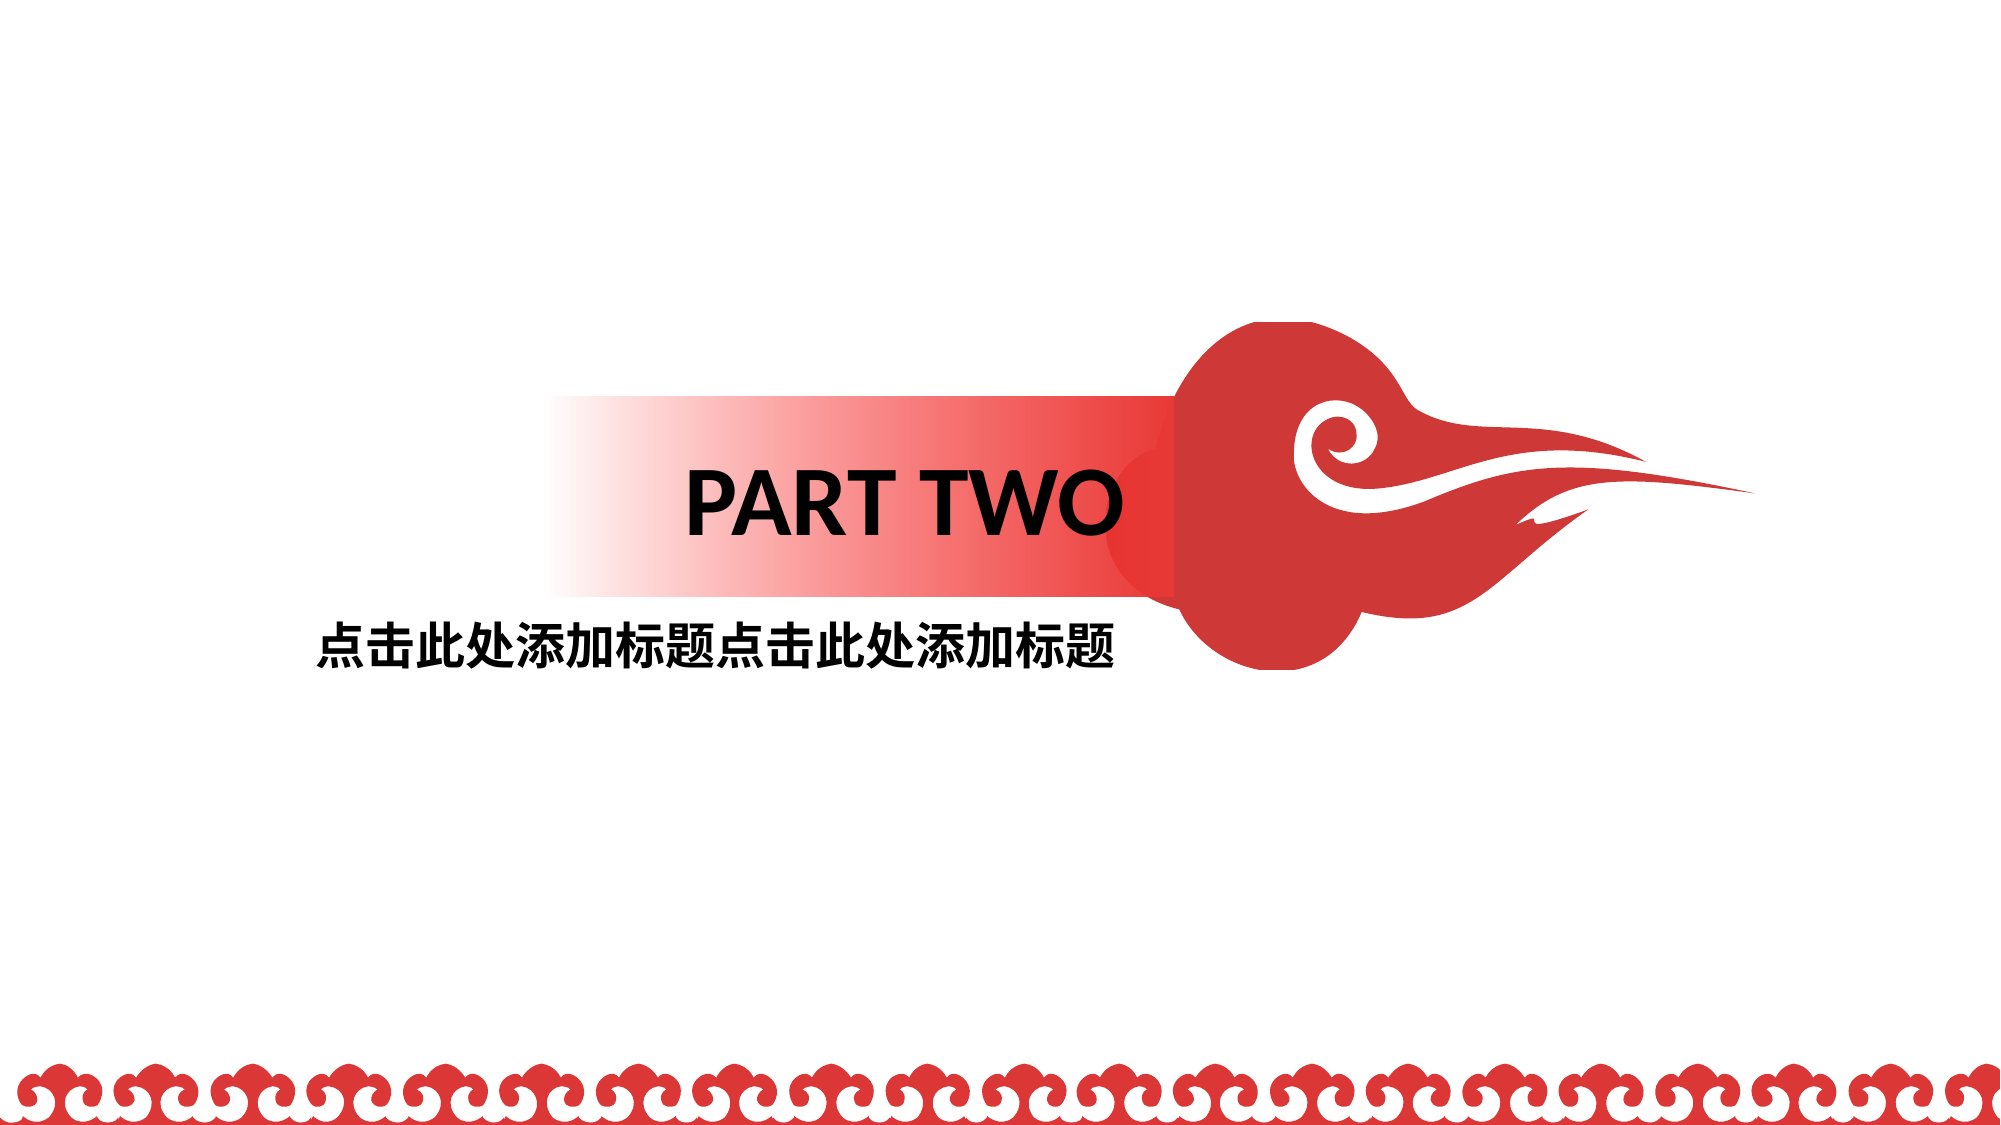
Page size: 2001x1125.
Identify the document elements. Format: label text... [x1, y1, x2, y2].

text_box PART TWO [670, 428, 1269, 564]
text_box 点击此处添加标题点击此处添加标题 [300, 606, 1237, 682]
